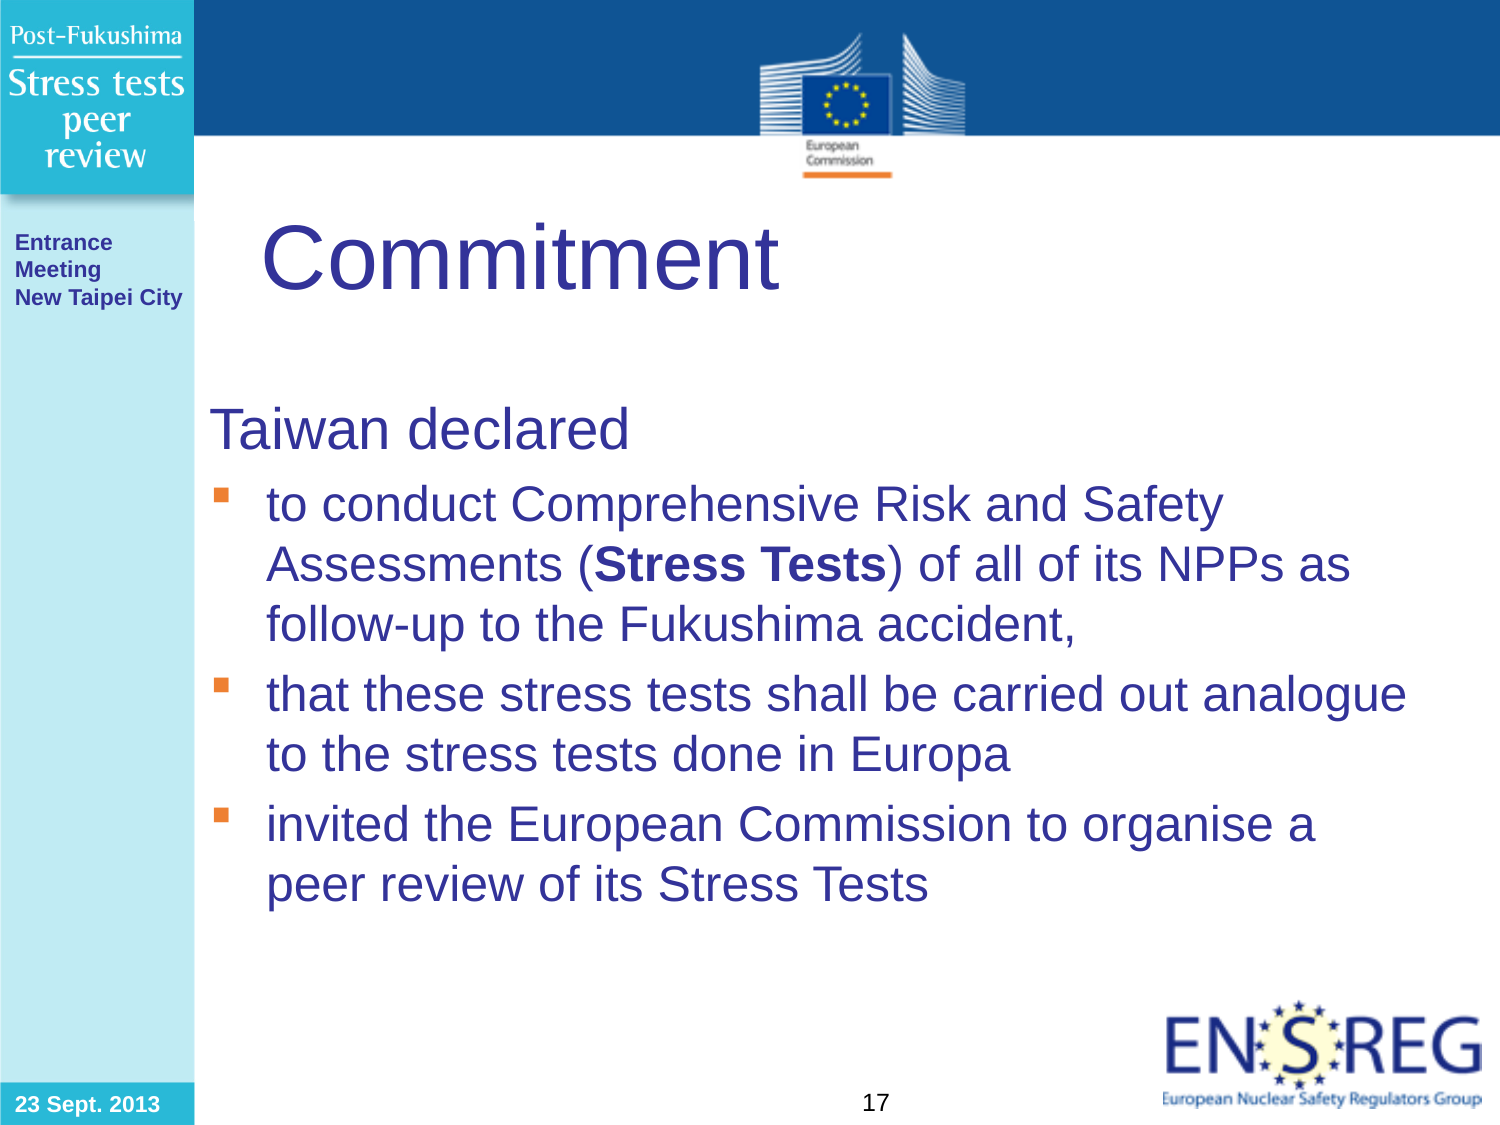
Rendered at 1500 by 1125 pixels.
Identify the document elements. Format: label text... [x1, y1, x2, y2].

list Taiwan declared to conduct Comprehensive Risk and Safety Assessments (Stress Tests) of all of its NPPs as follow-up to the Fukushima accident, that these stress tests shall be carried out analogue to the stress tests done in Europa invited the European Commission to organise a peer review of its Stress Tests [194, 383, 1436, 984]
picture [0, 0, 1500, 1125]
title Commitment [194, 229, 1454, 334]
picture [1163, 999, 1482, 1109]
